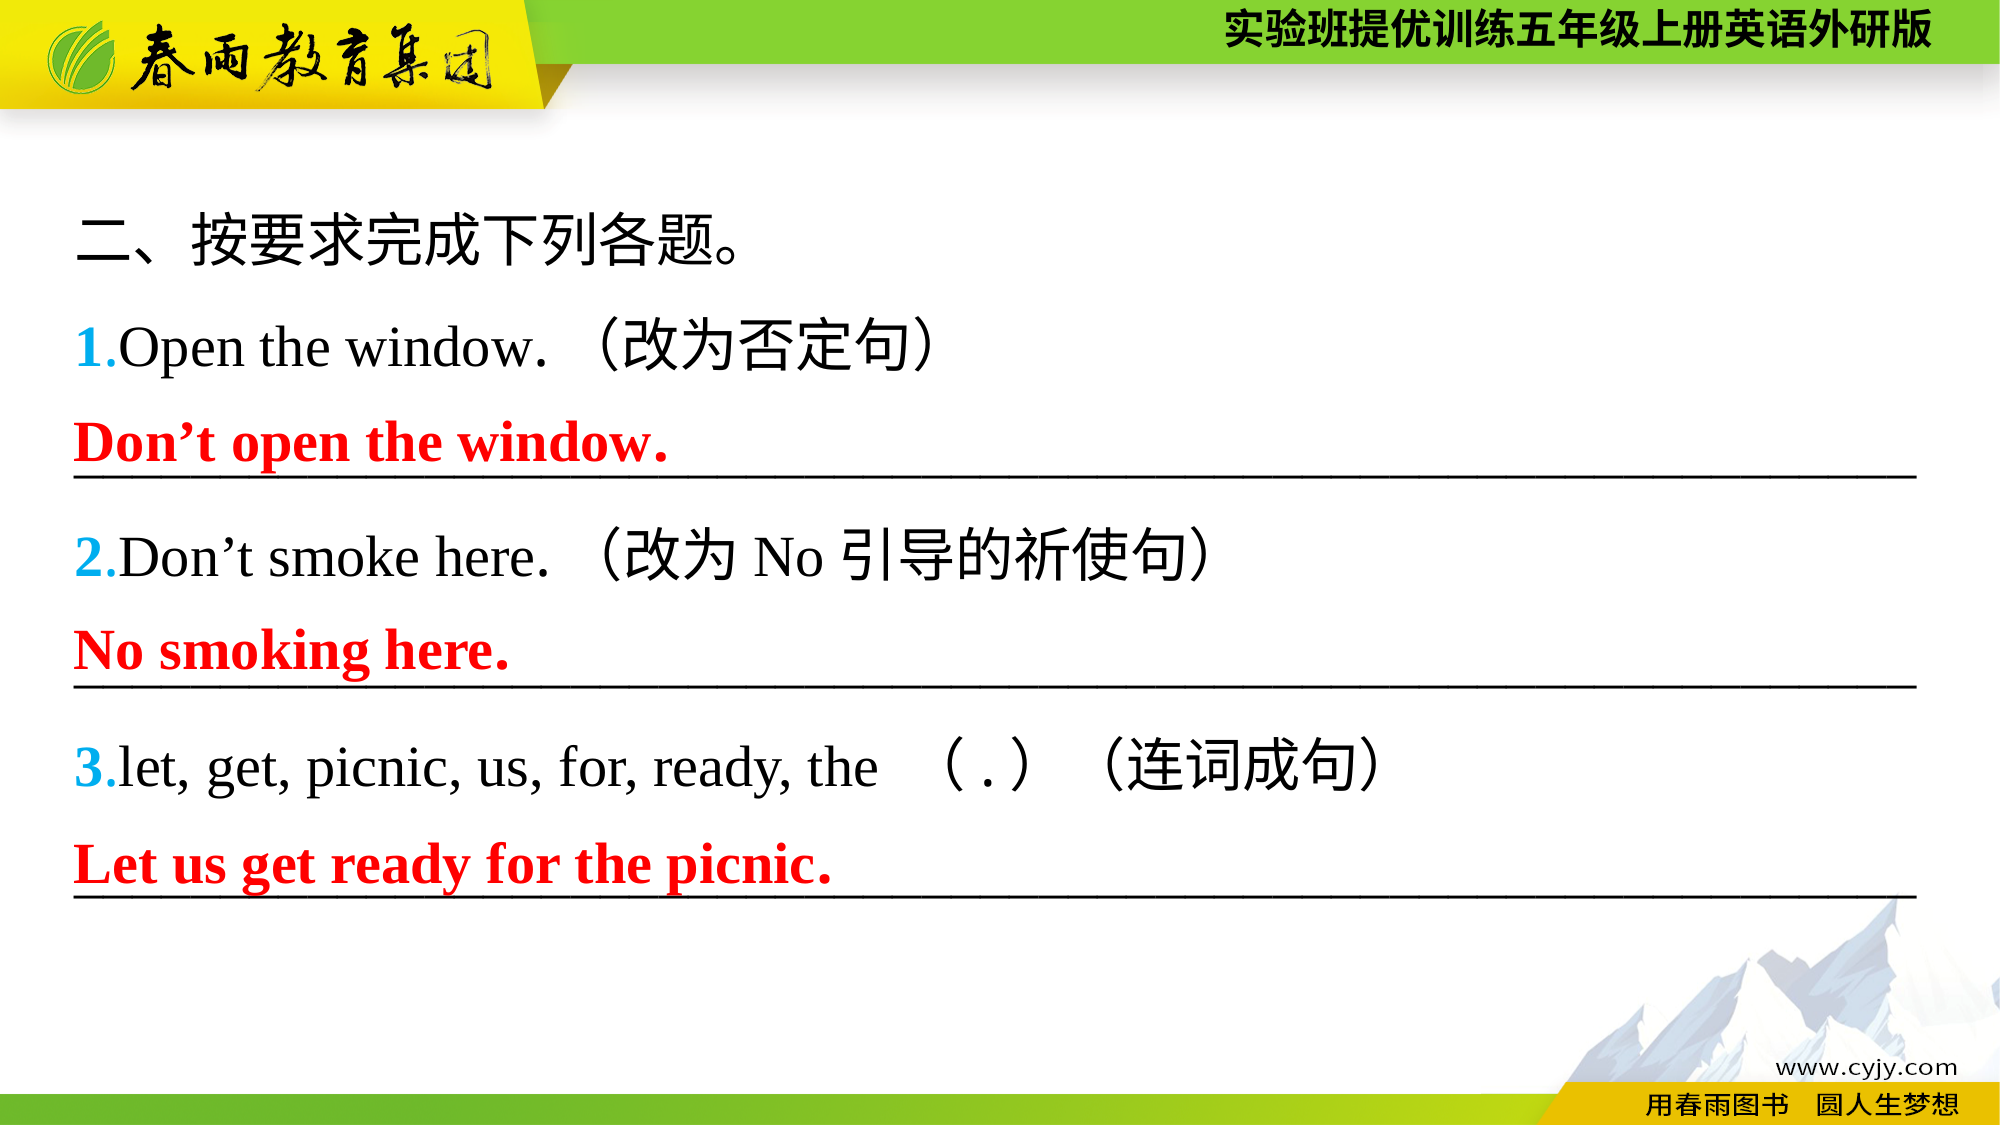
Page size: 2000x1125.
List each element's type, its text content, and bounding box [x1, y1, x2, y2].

list 二、按要求完成下列各题。 1.Open the window.（改为否定句） _______________________________________________________________ 2.Don’t smoke here.（改为No引导的祈使句） _______________________________________________________________ 3.let, get, picnic, us, for, ready, the （.）（连词成句） _______________________________________________________________ [59, 161, 1944, 360]
text_box Don’t open the window. [59, 360, 1944, 481]
picture [0, 0, 2000, 1125]
text_box No smoking here. [59, 568, 1944, 689]
list 二、按要求完成下列各题。 1.Open the window.（改为否定句） _______________________________________________________________ 2.Don’t smoke here.（改为No引导的祈使句） _______________________________________________________________ 3.let, get, picnic, us, for, ready, the （.）（连词成句） _______________________________________________________________ [59, 481, 1944, 568]
list 二、按要求完成下列各题。 1.Open the window.（改为否定句） _______________________________________________________________ 2.Don’t smoke here.（改为No引导的祈使句） _______________________________________________________________ 3.let, get, picnic, us, for, ready, the （.）（连词成句） _______________________________________________________________ [59, 689, 1944, 782]
text_box Let us get ready for the picnic. [59, 782, 1944, 903]
